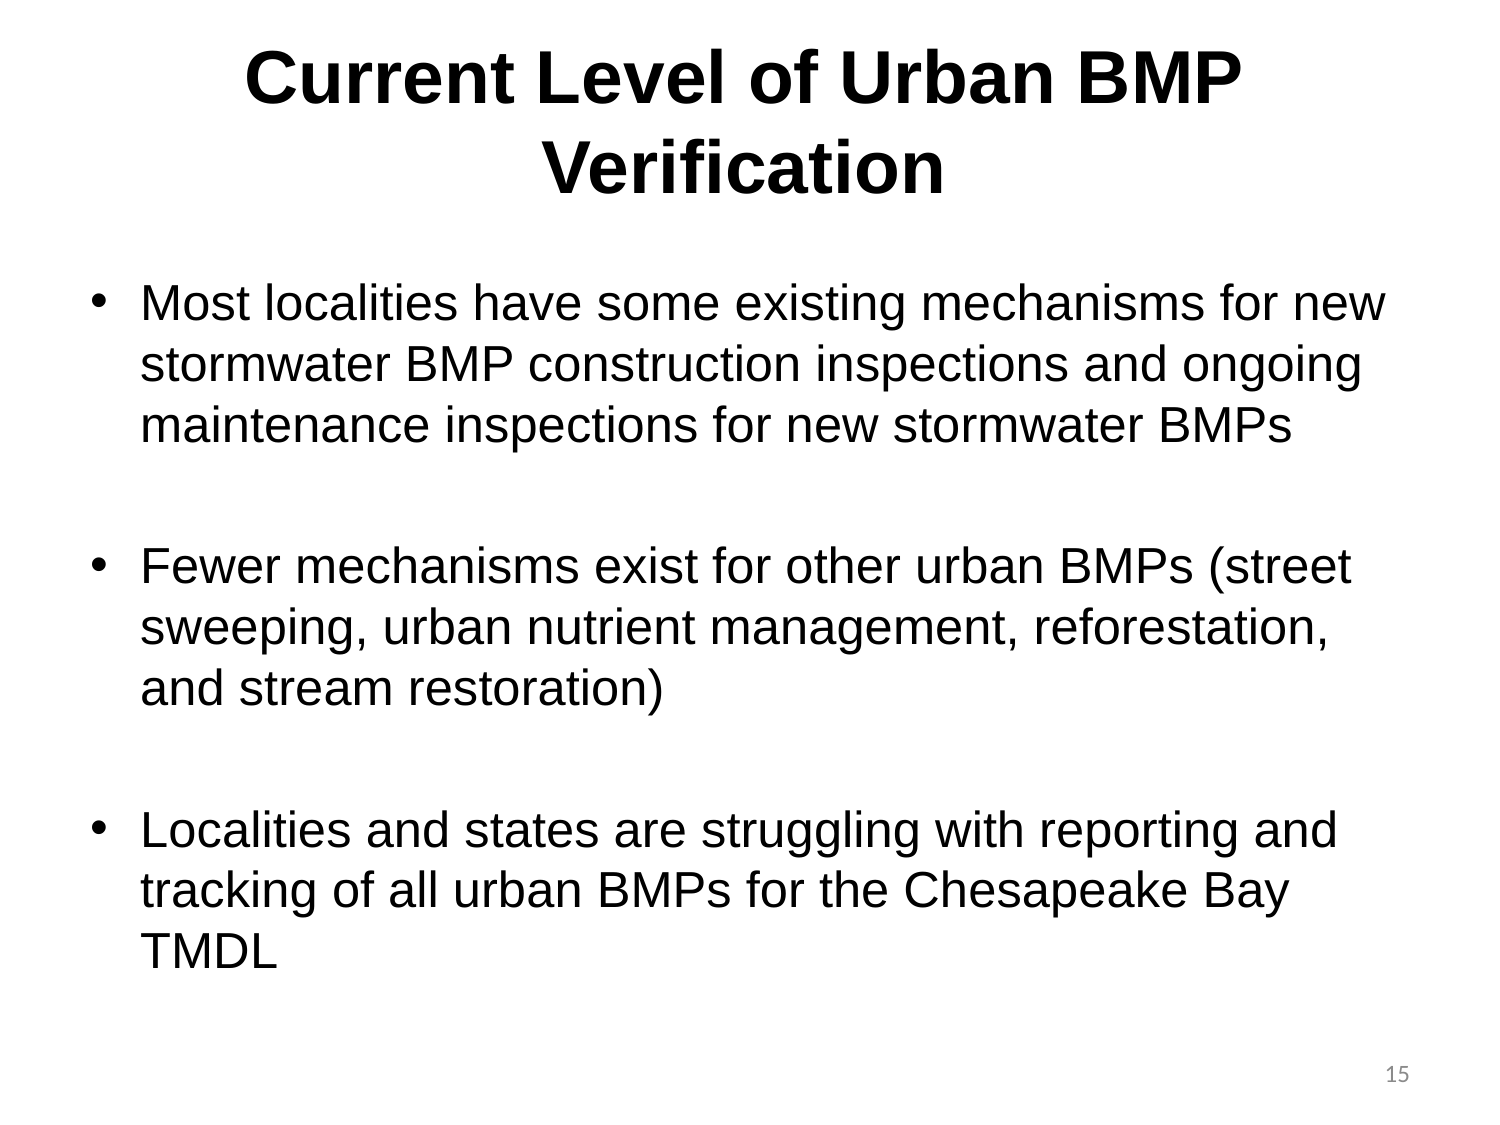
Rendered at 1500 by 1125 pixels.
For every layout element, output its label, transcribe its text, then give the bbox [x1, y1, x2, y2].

list Most localities have some existing mechanisms for new stormwater BMP construction inspections and ongoing maintenance inspections for new stormwater BMPs Fewer mechanisms exist for other urban BMPs (street sweeping, urban nutrient management, reforestation, and stream restoration) Localities and states are struggling with reporting and tracking of all urban BMPs for the Chesapeake Bay TMDL [75, 262, 1425, 1005]
title Current Level of Urban BMP Verification [24, 24, 1463, 213]
slide_number 15 [1074, 1042, 1425, 1103]
